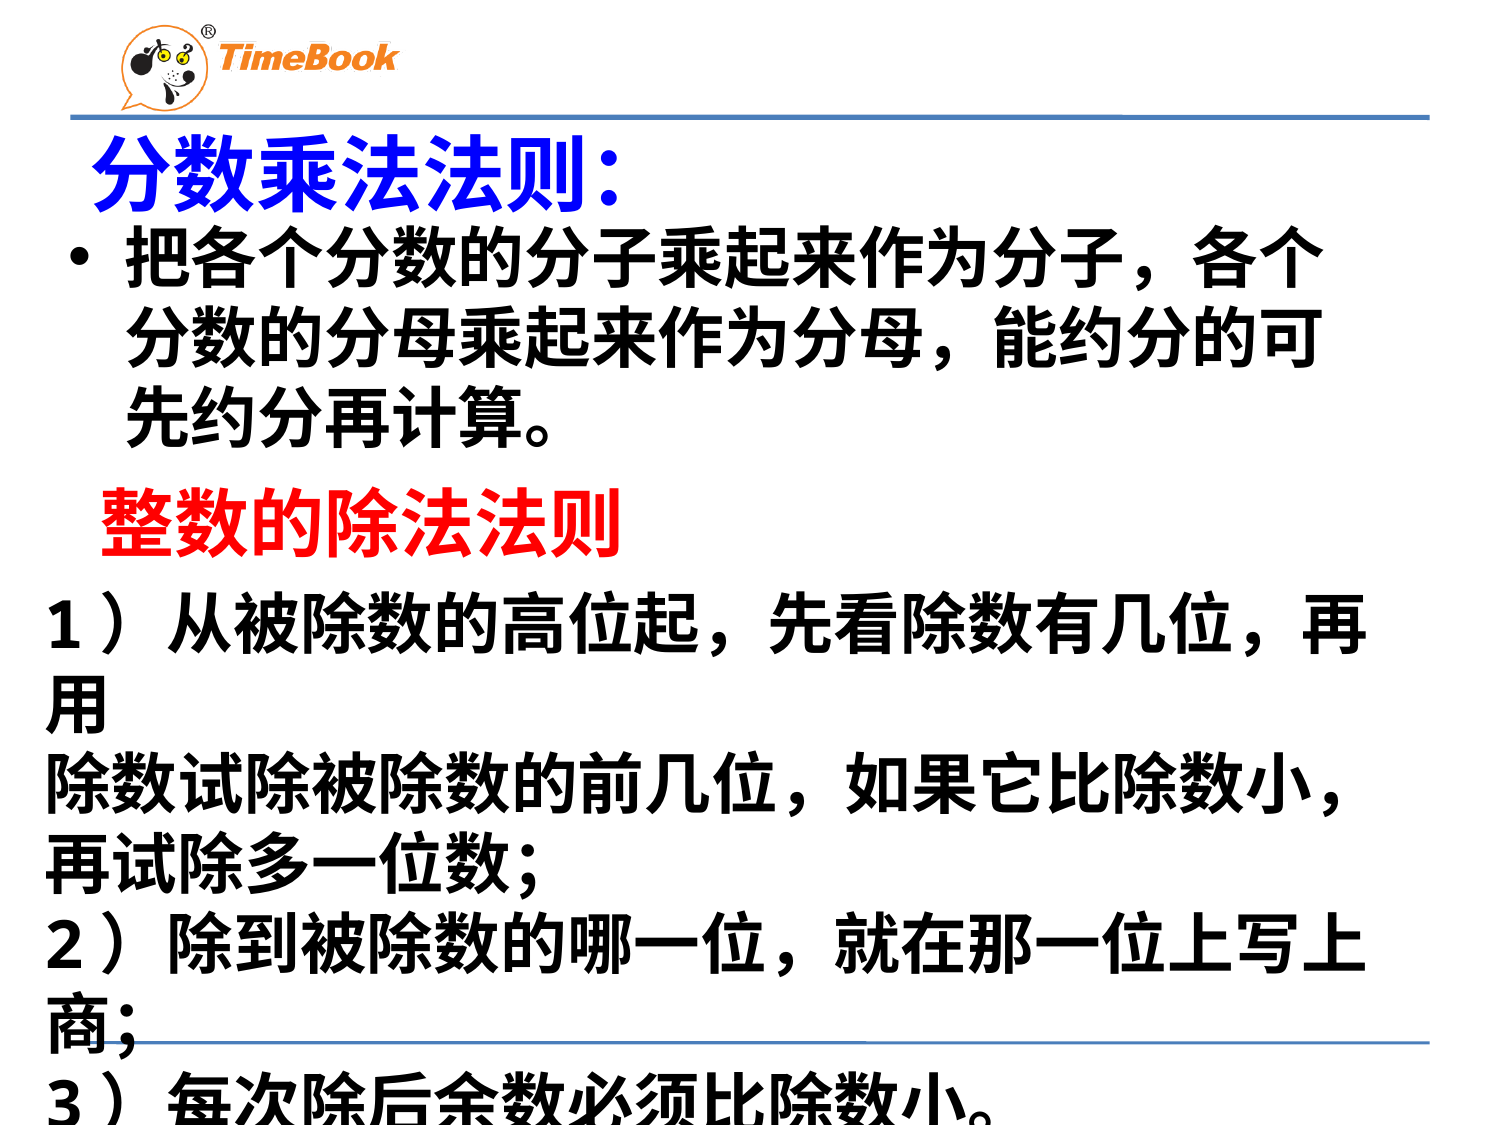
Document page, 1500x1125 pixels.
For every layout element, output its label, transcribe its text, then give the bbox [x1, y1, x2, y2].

text_box 整数的除法法则 [84, 468, 657, 574]
list 把各个分数的分子乘起来作为分子，各个分数的分母乘起来作为分母，能约分的可先约分再计算。 [53, 208, 1404, 497]
text_box 1）从被除数的高位起，先看除数有几位，再用 除数试除被除数的前几位，如果它比除数小， 再试除多一位数； 2）除到被除数的哪一位，就在那一位上写上商； 3）每次除后余数必须比除数小。 [29, 574, 1442, 1125]
picture [118, 22, 408, 113]
title 分数乘法法则： [75, 115, 786, 208]
